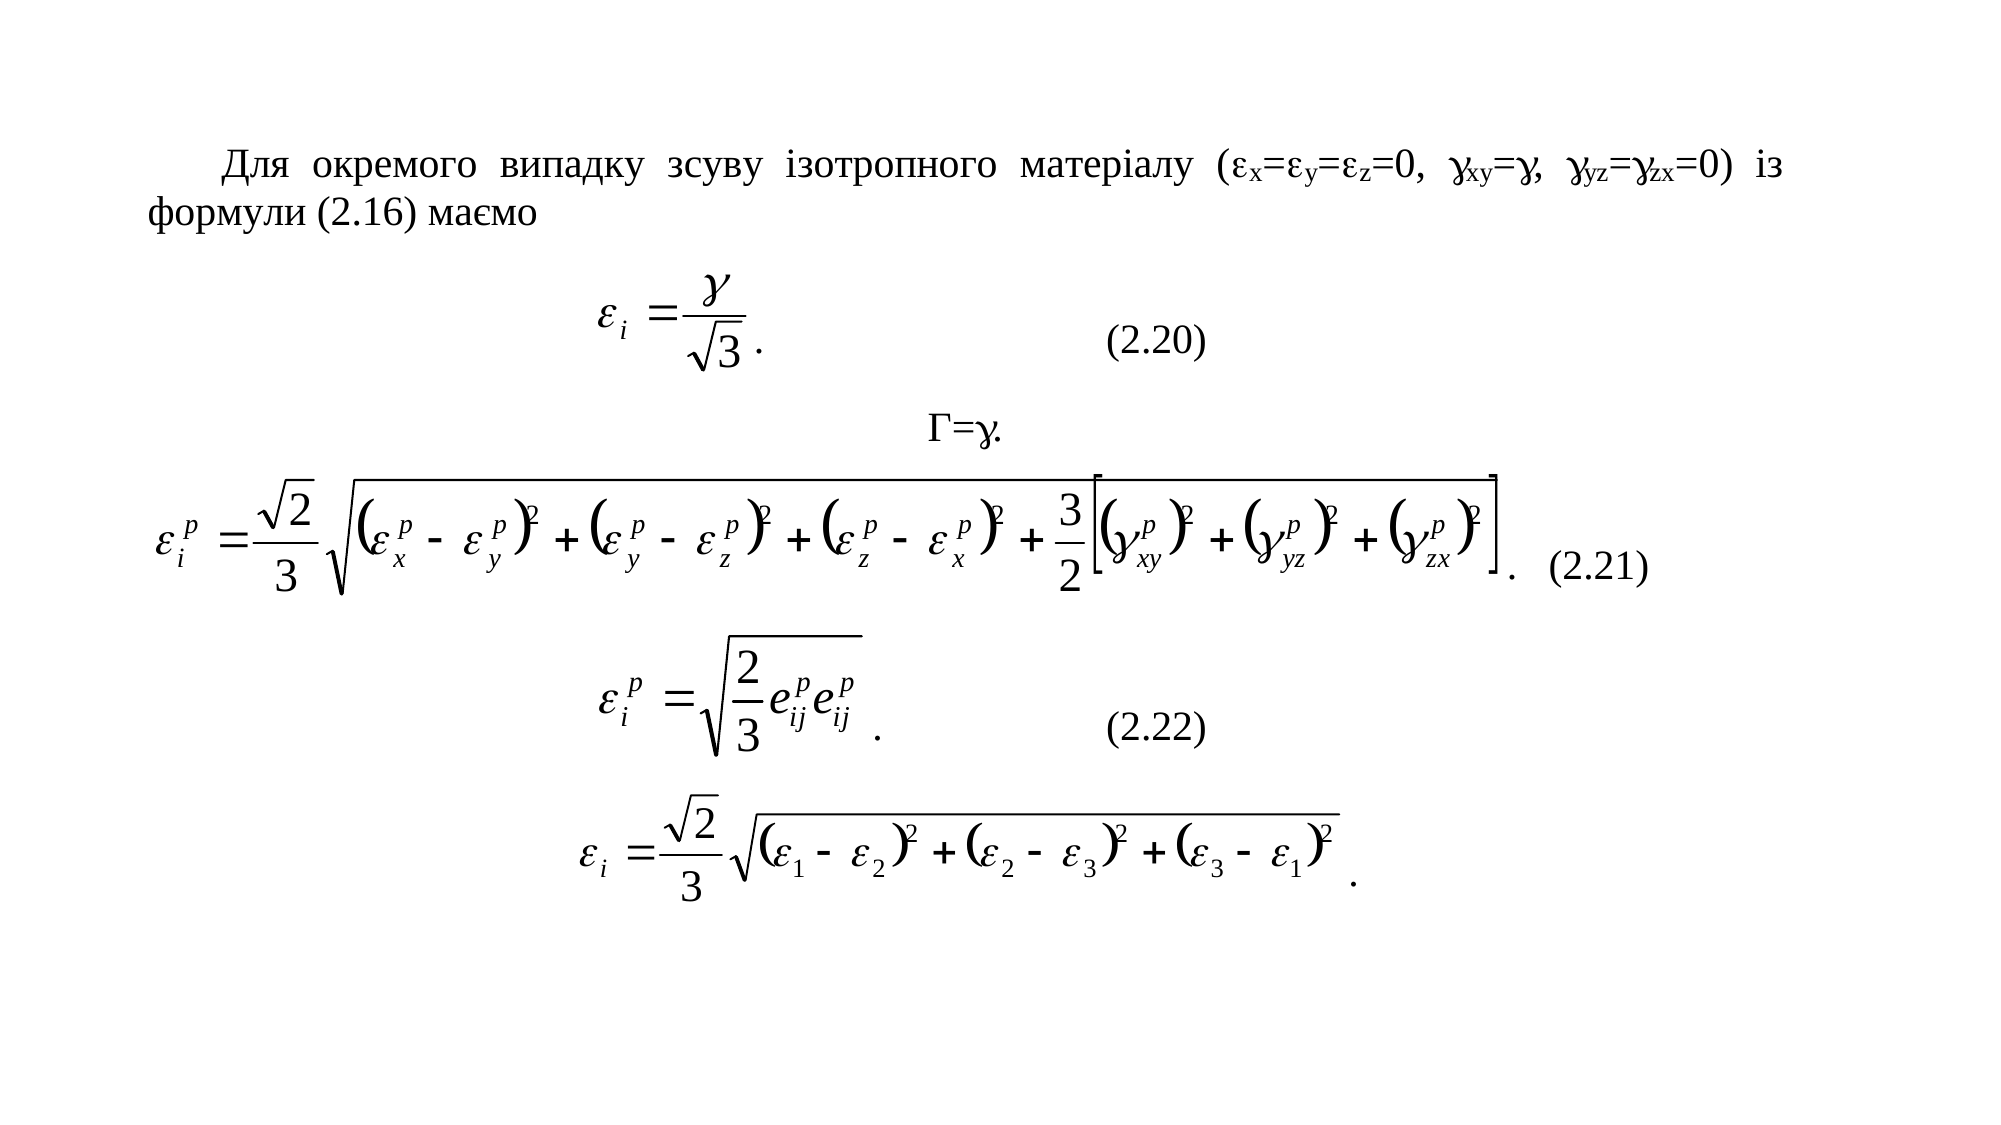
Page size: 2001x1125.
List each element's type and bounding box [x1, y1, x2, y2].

text_box [147, 7, 1783, 1122]
